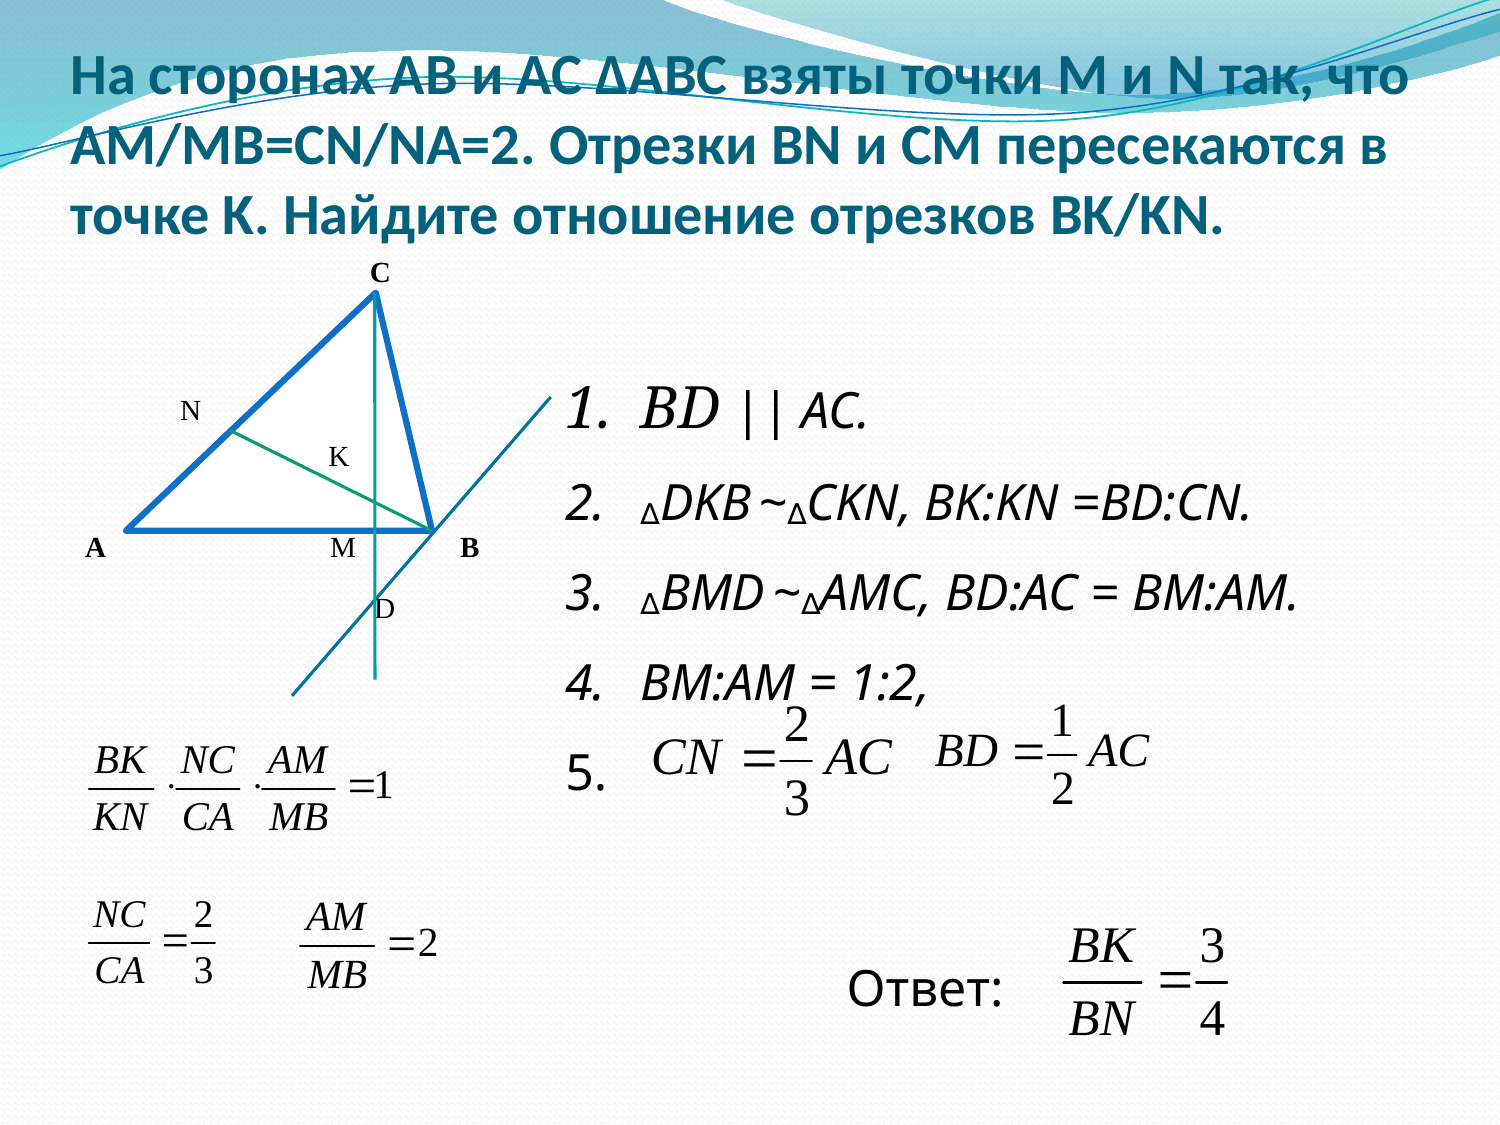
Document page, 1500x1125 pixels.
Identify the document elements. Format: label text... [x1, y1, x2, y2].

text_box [644, 691, 903, 828]
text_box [1054, 913, 1239, 1047]
title На сторонах AB и AC ∆ABC взяты точки M и N так, что AM/MB=CN/NA=2. Отрезки BN и CM пересекаются в точке K. Найдите отношение отрезков BK/KN. [70, 46, 1418, 247]
text_box BD || AC. ∆DKB ~∆CKN, BK:KN =BD:CN. ∆BMD ~∆AMC, BD:AC = BM:AM. BM:AM = 1:2, [550, 328, 1465, 808]
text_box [81, 734, 399, 840]
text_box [81, 890, 223, 993]
text_box Ответ: [831, 949, 1047, 1024]
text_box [70, 245, 551, 697]
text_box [292, 890, 446, 999]
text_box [925, 691, 1161, 815]
